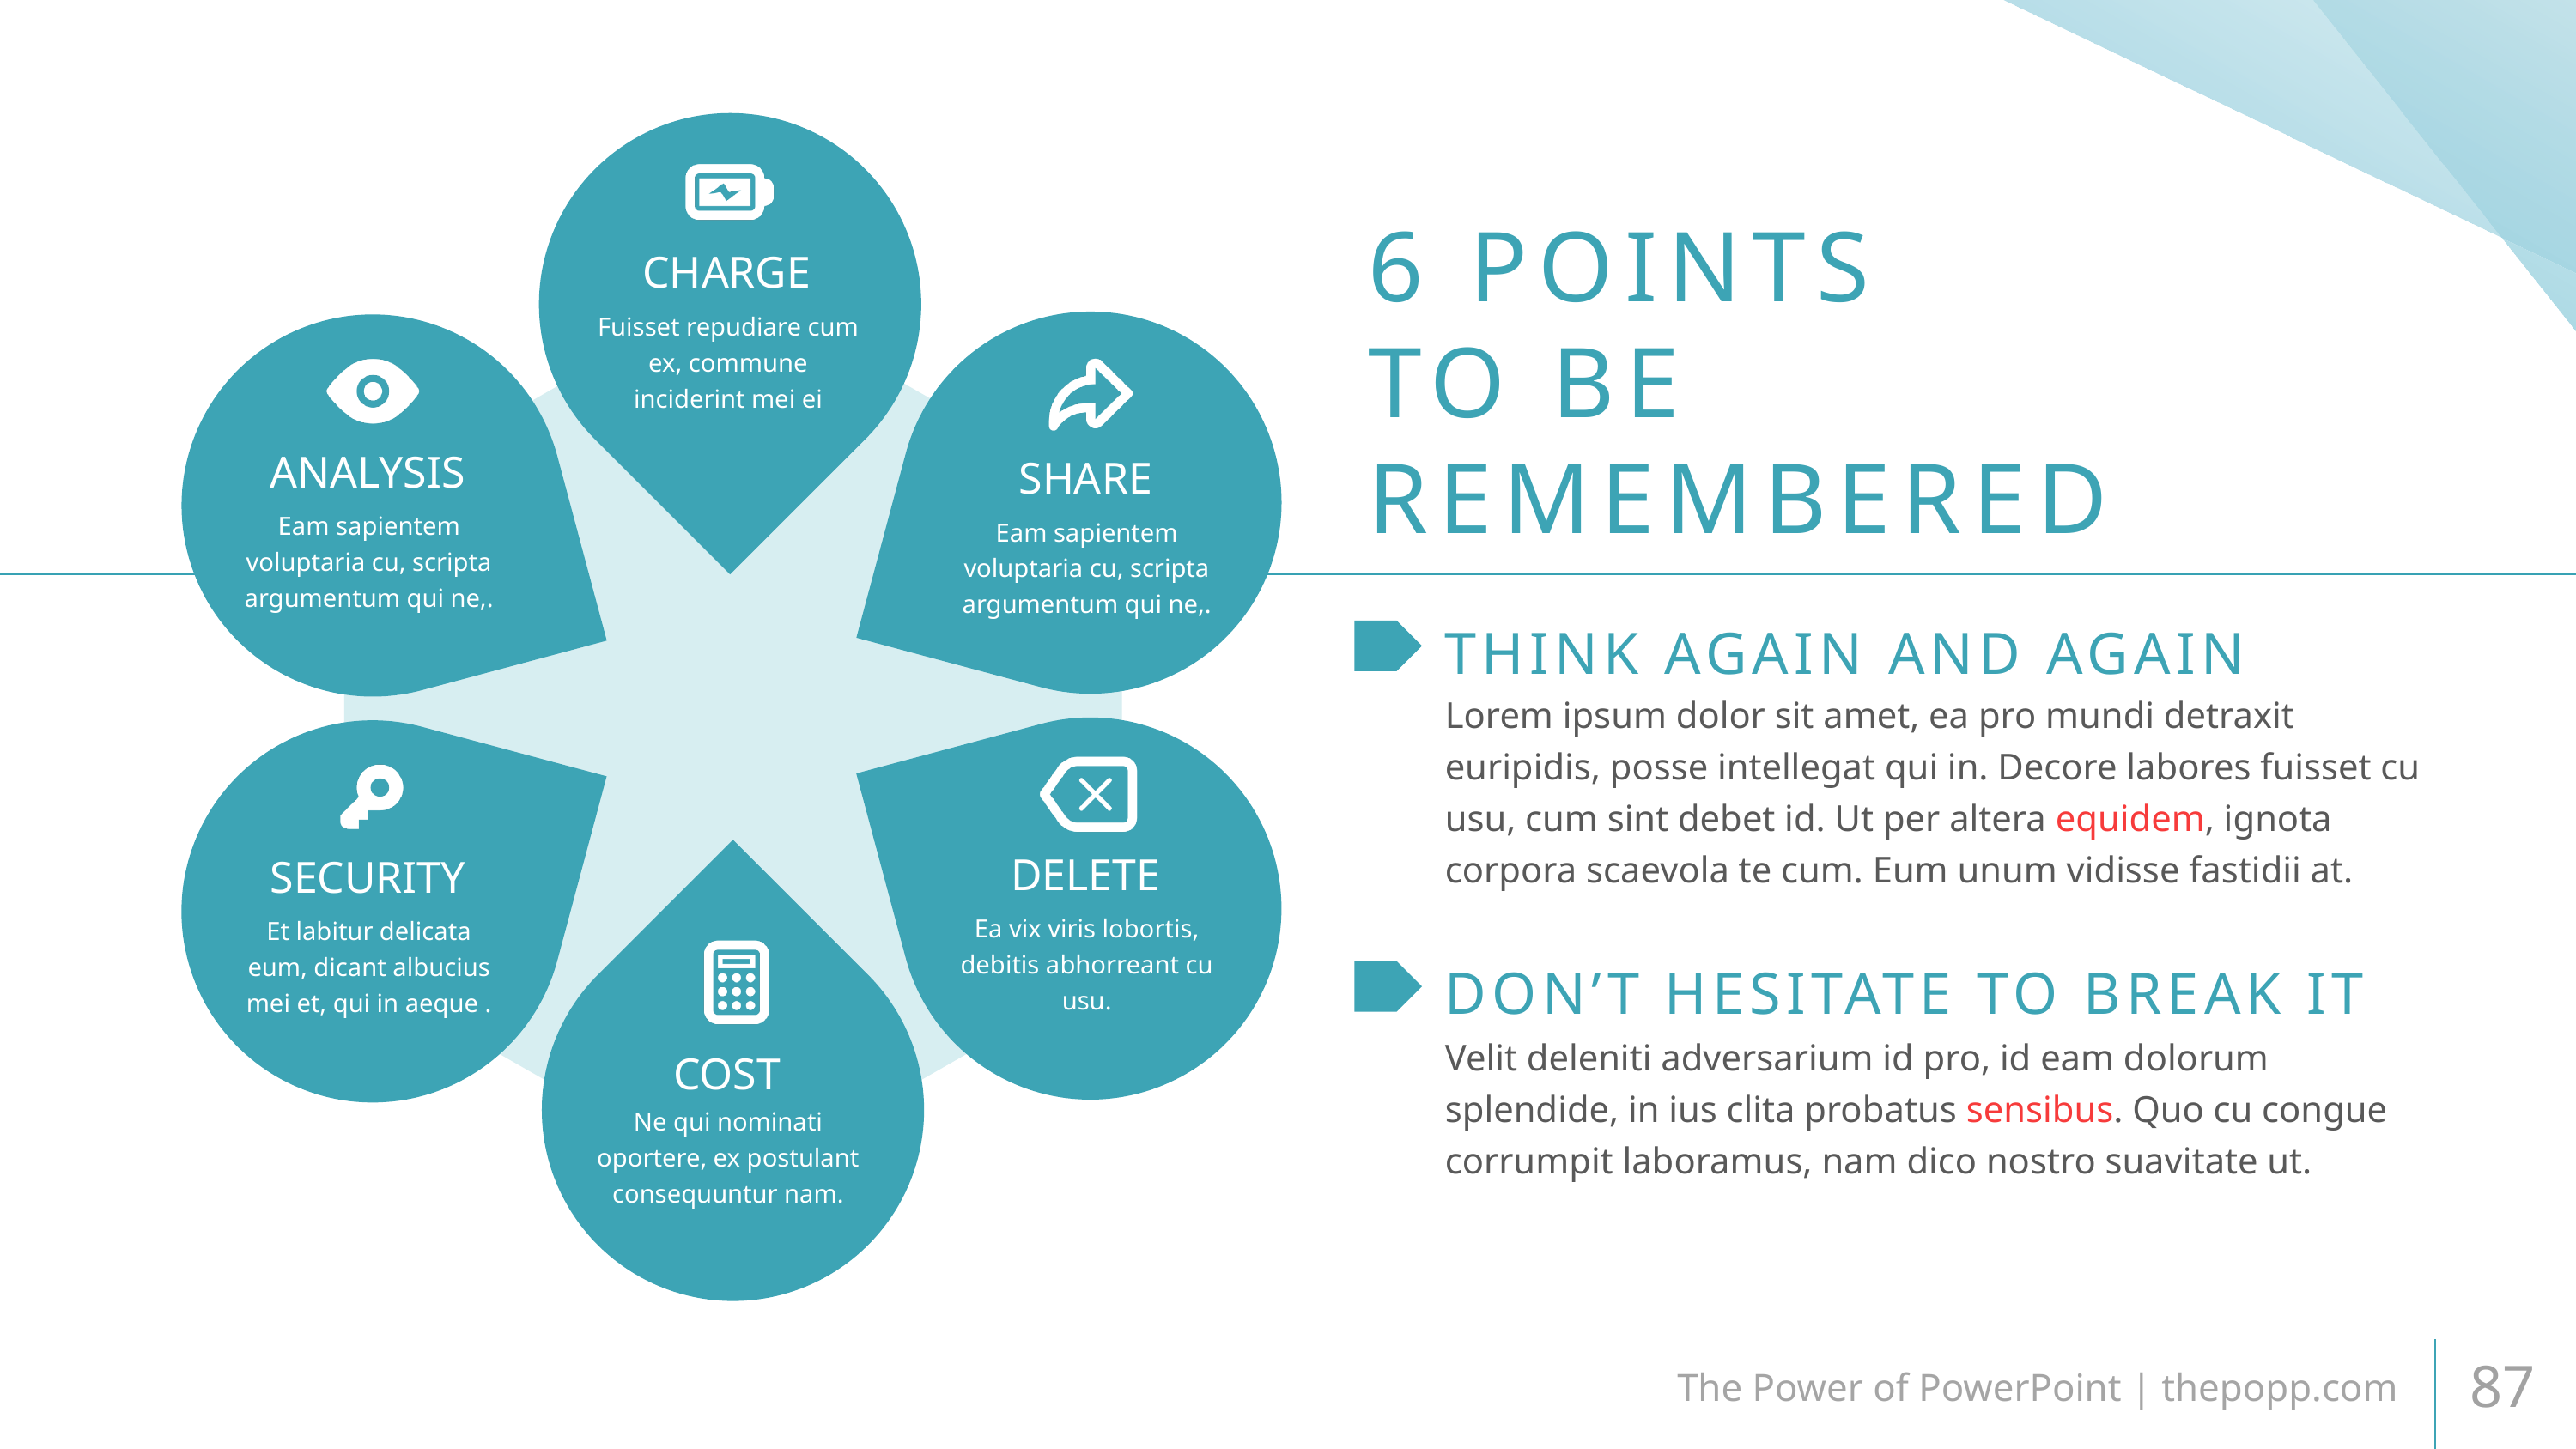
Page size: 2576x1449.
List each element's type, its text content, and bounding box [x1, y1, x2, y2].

list SECURITY [193, 834, 543, 918]
list COST [552, 1031, 902, 1114]
list 6 POINTS TO BE REMEMBERED [1345, 171, 2460, 565]
list DON’T HESITATE TO BREAK IT [1422, 931, 2455, 1041]
picture [317, 330, 428, 443]
list Ne qui nominati oportere, ex postulant consequuntur nam. [570, 1088, 886, 1234]
list Eam sapientem voluptaria cu, scripta argumentum qui ne,. [210, 493, 527, 639]
list SHARE [911, 435, 1261, 518]
list DELETE [911, 832, 1261, 915]
picture [1035, 733, 1146, 846]
list Et labitur delicata eum, dicant albucius mei et, qui in aeque . [210, 898, 527, 1044]
slide_number 87 [2446, 1350, 2575, 1428]
footer The Power of PowerPoint | thepopp.com [1326, 1350, 2421, 1428]
list Ea vix viris lobortis, debitis abhorreant cu usu. [928, 895, 1245, 1041]
list ANALYSIS [193, 429, 543, 512]
picture [1035, 337, 1146, 449]
picture [676, 926, 787, 1039]
list Lorem ipsum dolor sit amet, ea pro mundi detraxit euripidis, posse intellegat qui in. Decore labores fuisset cu usu, cum sint debet id. Ut per altera equidem, ignota corpora scaevola te cum. Eum unum vidisse fastidii at. [1422, 700, 2455, 902]
picture [317, 736, 428, 848]
list THINK AGAIN AND AGAIN [1422, 591, 2455, 700]
list Fuisset repudiare cum ex, commune inciderint mei ei [570, 293, 886, 440]
list CHARGE [552, 229, 902, 312]
list Eam sapientem voluptaria cu, scripta argumentum qui ne,. [928, 499, 1245, 646]
picture [676, 131, 787, 243]
list Velit deleniti adversarium id pro, id eam dolorum splendide, in ius clita probatus sensibus. Quo cu congue corrumpit laboramus, nam dico nostro suavitate ut. [1422, 1041, 2455, 1245]
